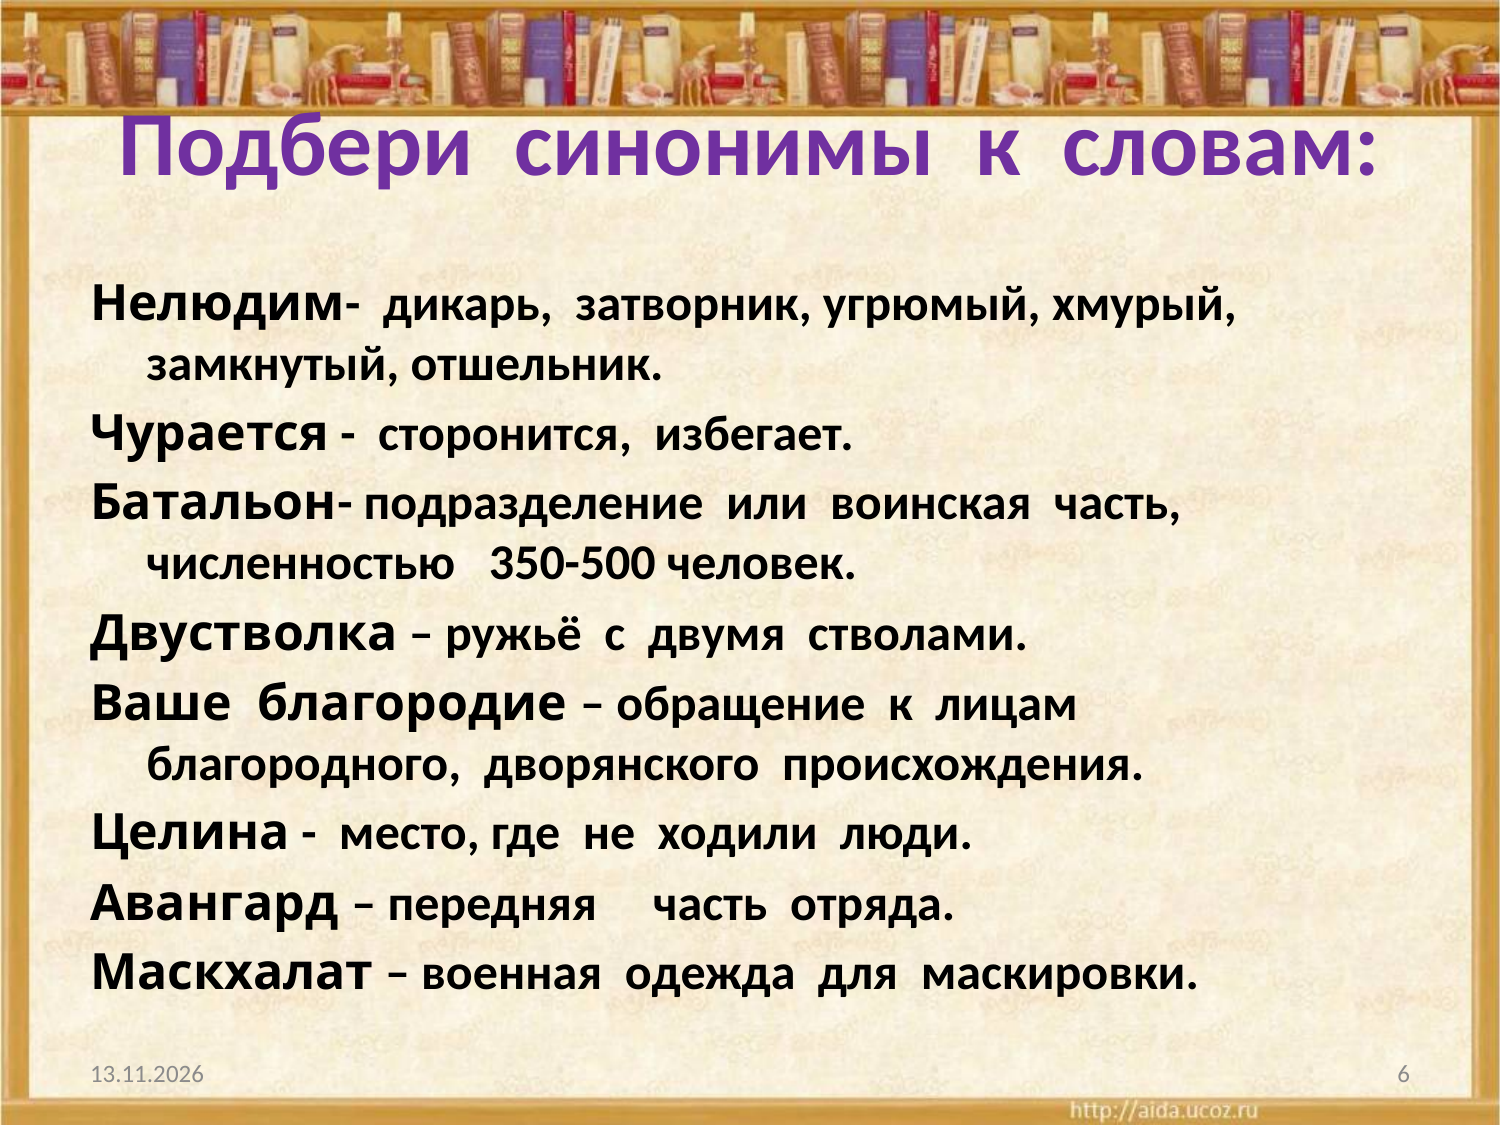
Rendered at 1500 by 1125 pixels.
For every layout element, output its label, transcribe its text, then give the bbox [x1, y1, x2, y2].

list Нелюдим- дикарь, затворник, угрюмый, хмурый, замкнутый, отшельник. Чурается - сторонится, избегает. Батальон- подразделение или воинская часть, численностью 350-500 человек. Двустволка – ружьё с двумя стволами. Ваше благородие – обращение к лицам благородного, дворянского происхождения. Целина - место, где не ходили люди. Авангард – передняя часть отряда. Маскхалат – военная одежда для маскировки. [74, 262, 1426, 1006]
title Подбери синонимы к словам: [74, 44, 1426, 233]
slide_number 6 [1074, 1042, 1425, 1103]
picture [0, 0, 1500, 1125]
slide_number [75, 1042, 425, 1103]
